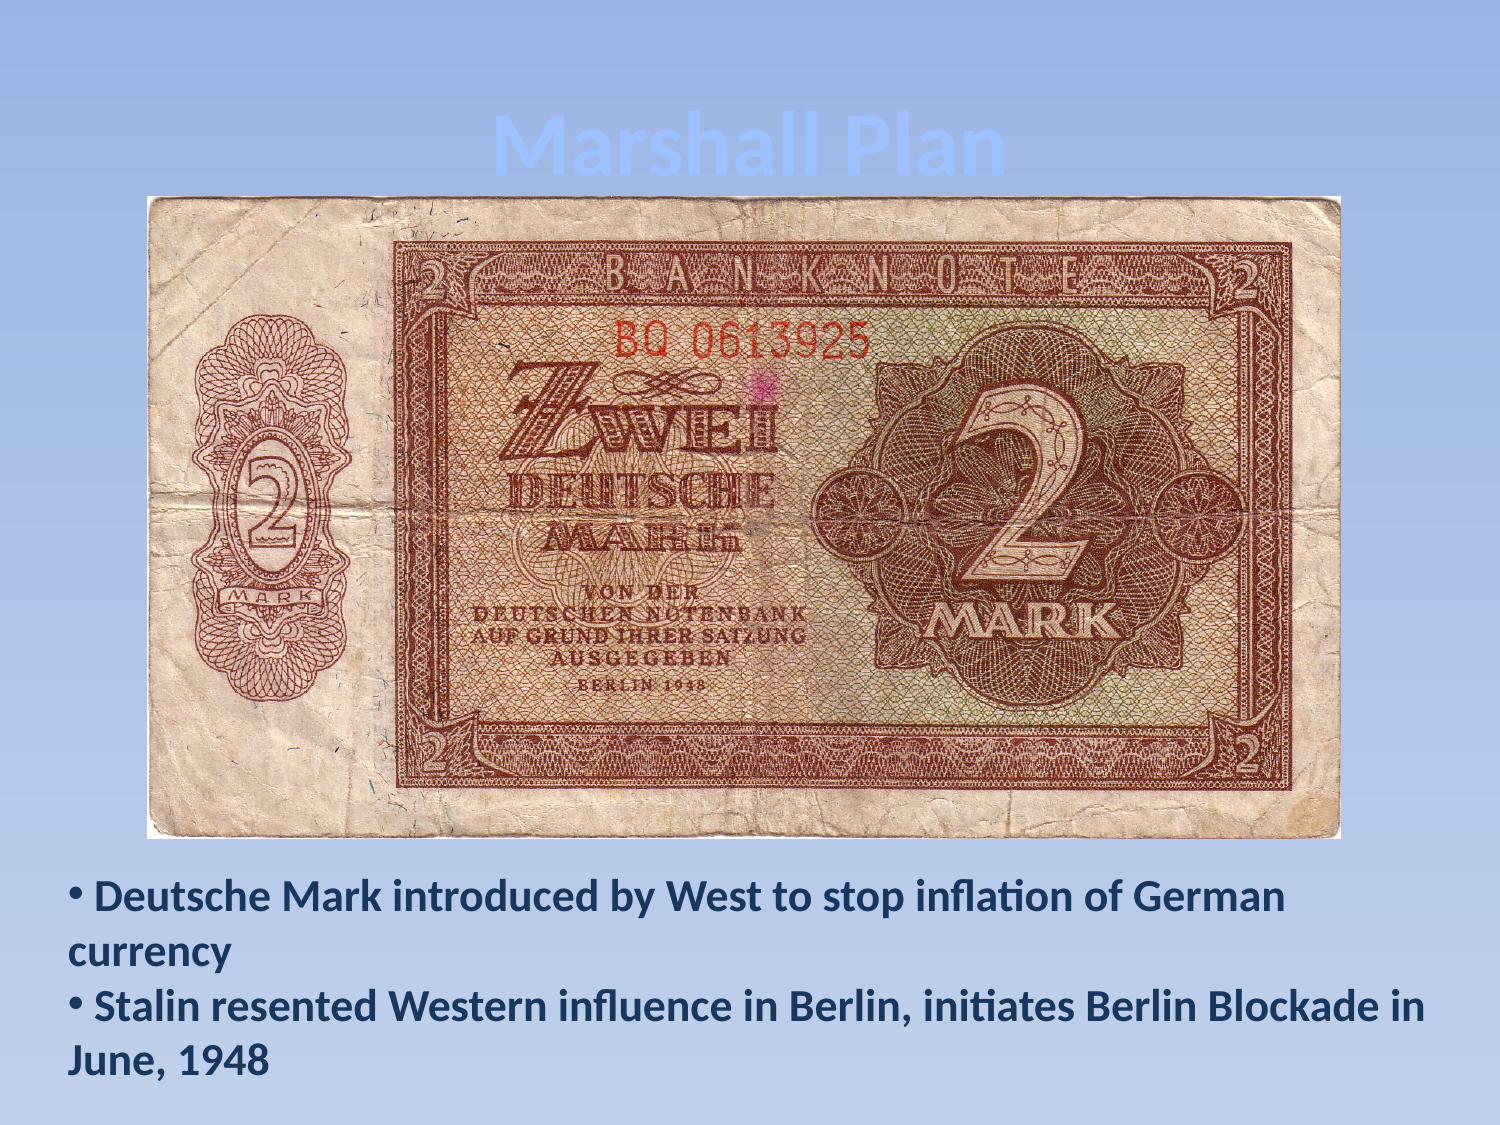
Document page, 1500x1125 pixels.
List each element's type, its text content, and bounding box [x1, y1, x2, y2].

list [147, 196, 1341, 840]
text_box Deutsche Mark introduced by West to stop inflation of German currency Stalin resented Western influence in Berlin, initiates Berlin Blockade in June, 1948 [53, 857, 1459, 1093]
title Marshall Plan [75, 45, 1425, 233]
